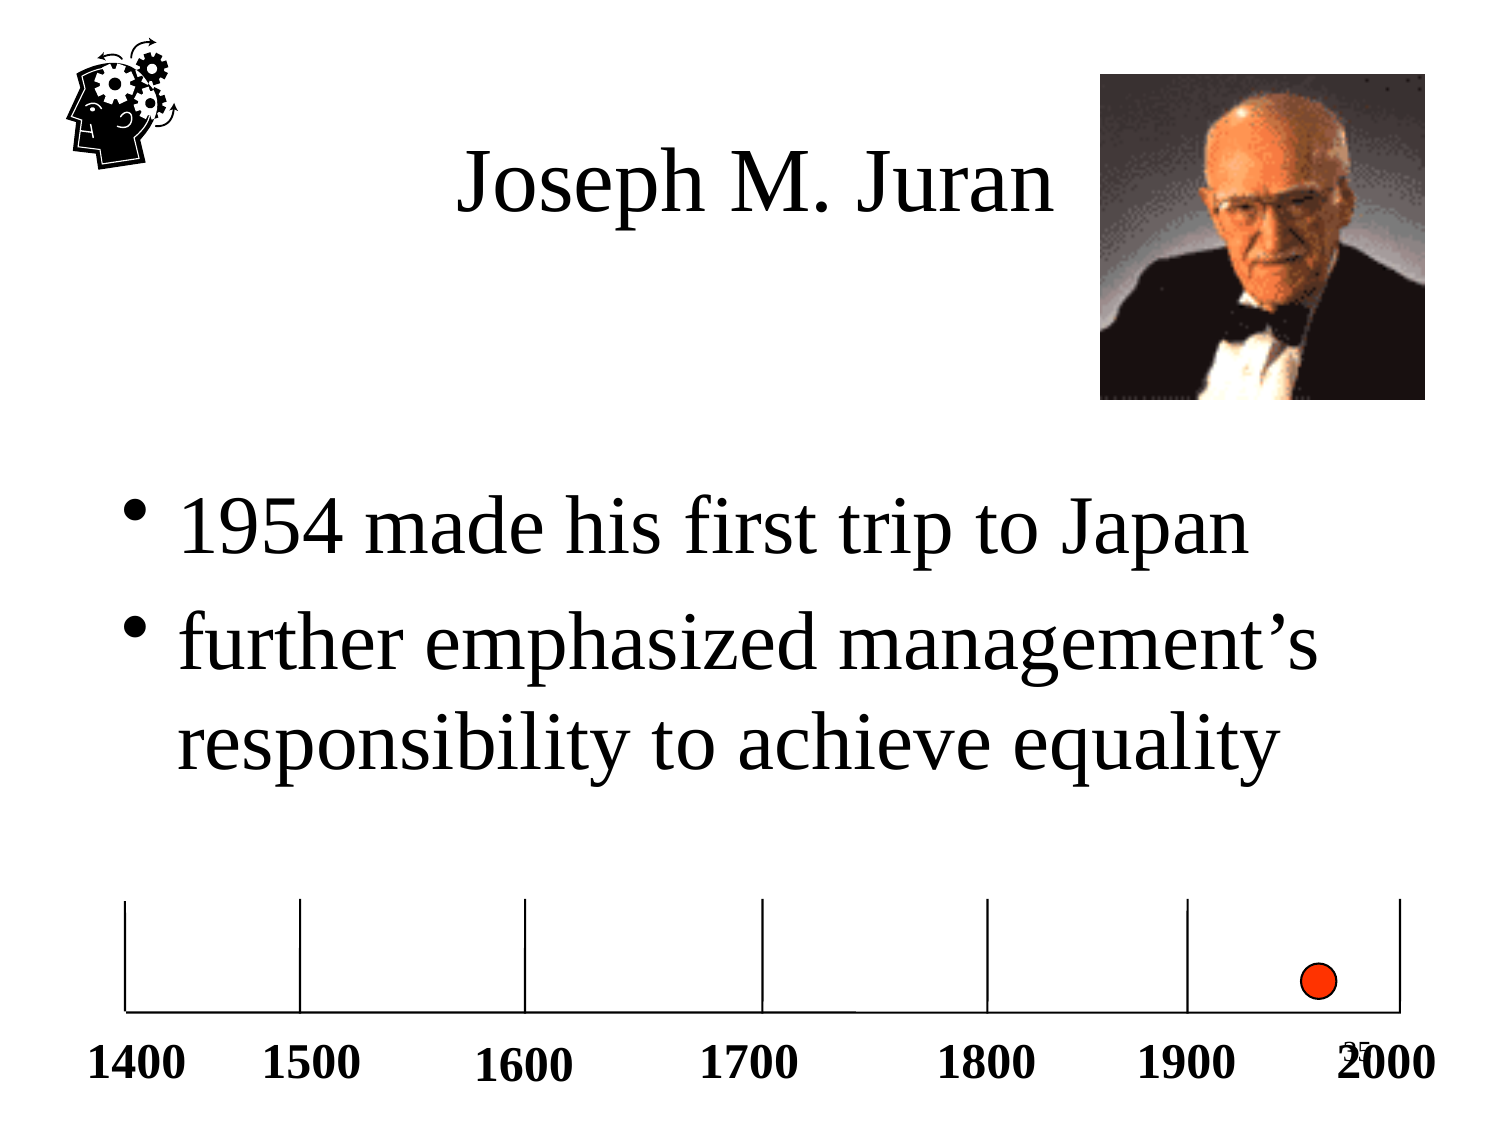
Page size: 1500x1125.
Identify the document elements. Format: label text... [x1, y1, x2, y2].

text_box 1900 [1121, 1022, 1252, 1097]
text_box 1500 [246, 1022, 377, 1097]
picture [65, 37, 179, 170]
list 1954 made his first trip to Japan further emphasized management’s responsibility to achieve equality [106, 462, 1394, 850]
slide_number 35 [1074, 1025, 1388, 1100]
picture [1099, 74, 1426, 401]
text_box 1700 [684, 1022, 814, 1097]
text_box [124, 898, 1401, 1014]
text_box 1400 [71, 1021, 202, 1097]
title Joseph M. Juran [112, 99, 1094, 250]
text_box 2000 [1321, 1021, 1452, 1097]
text_box 1600 [459, 1024, 601, 1099]
text_box 1800 [921, 1022, 1052, 1097]
